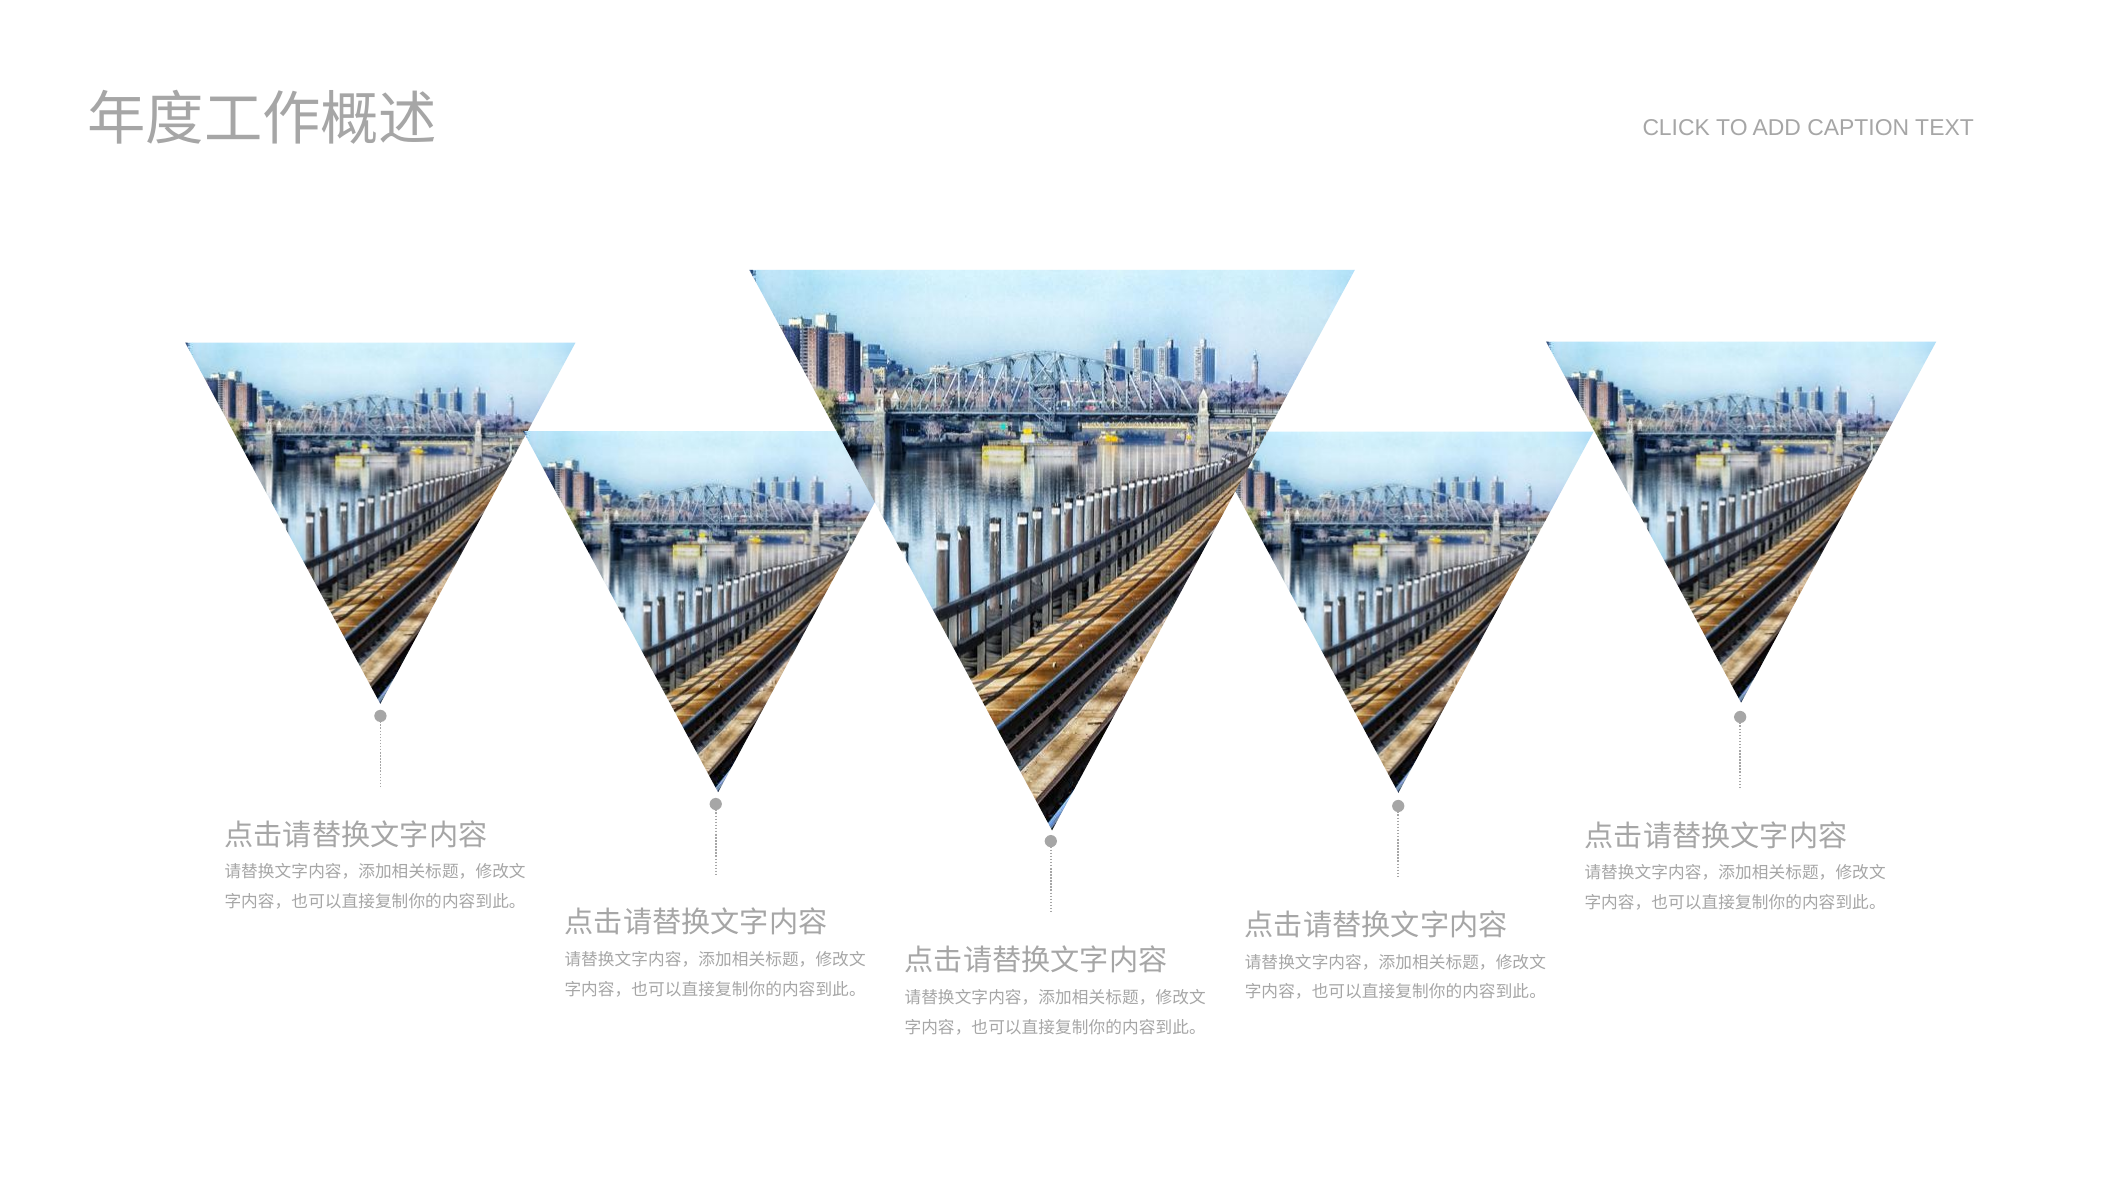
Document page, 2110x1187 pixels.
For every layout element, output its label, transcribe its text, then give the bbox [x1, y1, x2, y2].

text_box [1235, 430, 1594, 795]
text_box 点击请替换文字内容 请替换文字内容，添加相关标题，修改文字内容，也可以直接复制你的内容到此。 [904, 924, 1217, 1037]
text_box [747, 268, 1357, 833]
text_box 点击请替换文字内容 请替换文字内容，添加相关标题，修改文字内容，也可以直接复制你的内容到此。 [1584, 799, 1897, 913]
text_box [521, 430, 875, 795]
text_box [183, 341, 578, 706]
text_box [1544, 340, 1939, 705]
text_box 点击请替换文字内容 请替换文字内容，添加相关标题，修改文字内容，也可以直接复制你的内容到此。 [224, 798, 537, 912]
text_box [87, 78, 2022, 153]
text_box 点击请替换文字内容 请替换文字内容，添加相关标题，修改文字内容，也可以直接复制你的内容到此。 [564, 886, 877, 999]
text_box 点击请替换文字内容 请替换文字内容，添加相关标题，修改文字内容，也可以直接复制你的内容到此。 [1244, 888, 1557, 1002]
